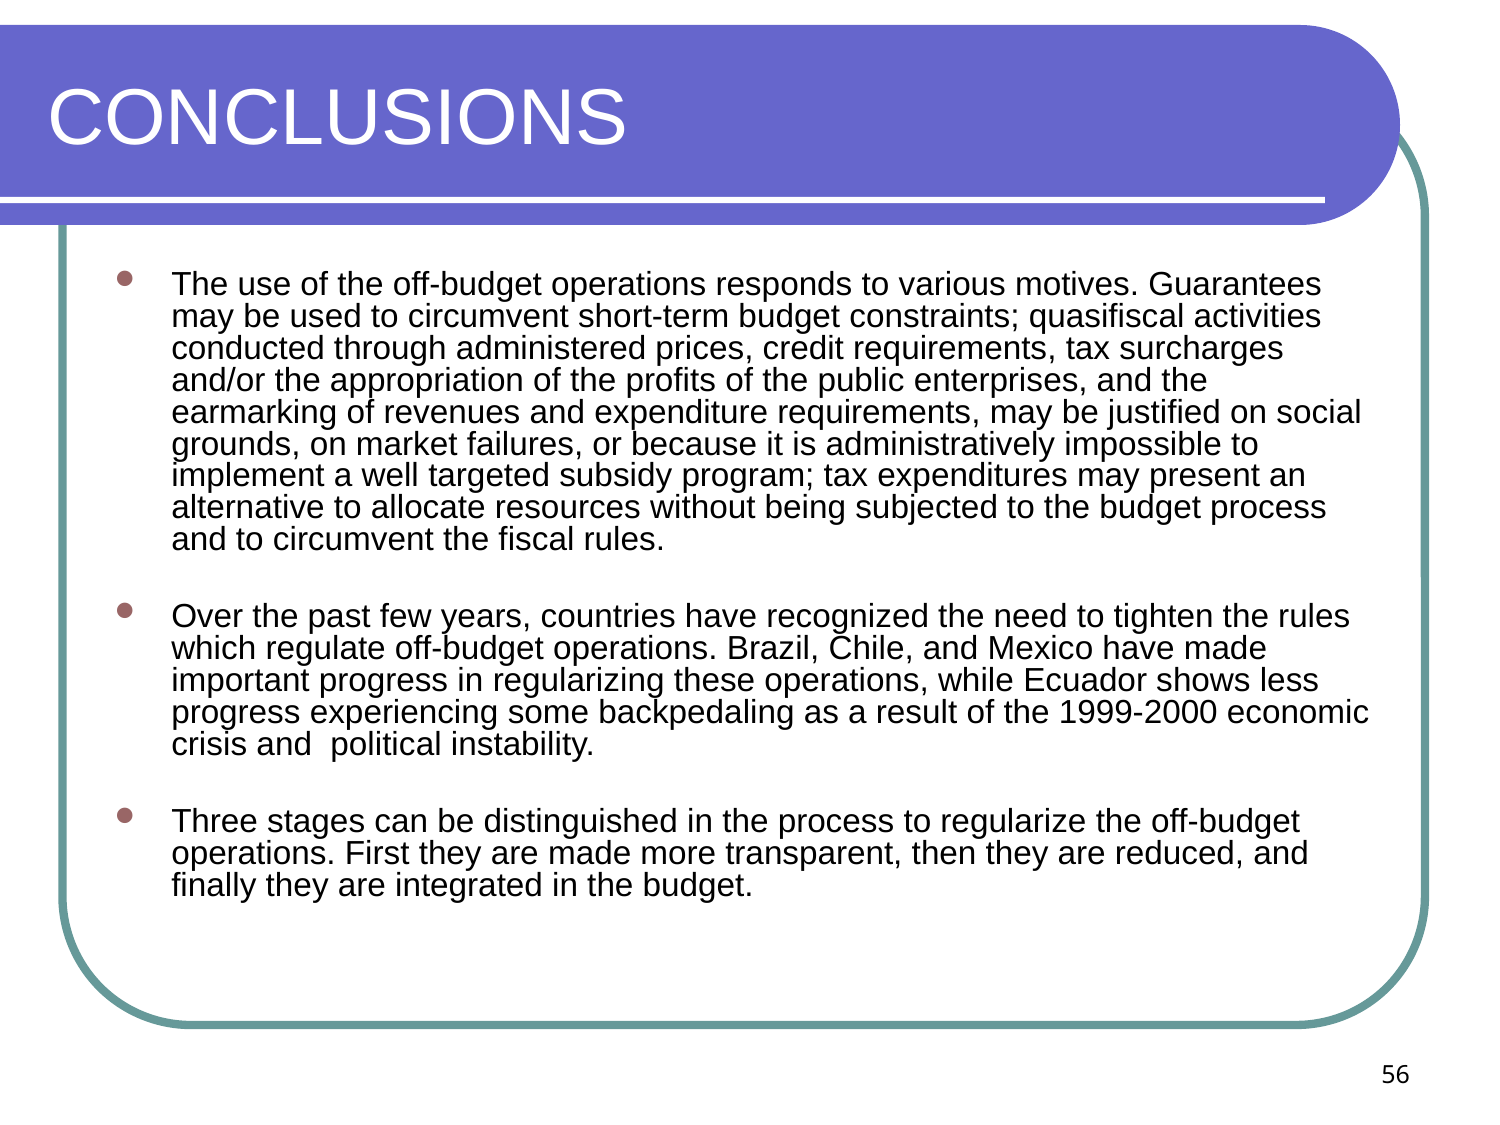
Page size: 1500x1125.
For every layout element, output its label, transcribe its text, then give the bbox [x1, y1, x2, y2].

list The use of the off-budget operations responds to various motives. Guarantees may be used to circumvent short-term budget constraints; quasifiscal activities conducted through administered prices, credit requirements, tax surcharges and/or the appropriation of the profits of the public enterprises, and the earmarking of revenues and expenditure requirements, may be justified on social grounds, on market failures, or because it is administratively impossible to implement a well targeted subsidy program; tax expenditures may present an alternative to allocate resources without being subjected to the budget process and to circumvent the fiscal rules. Over the past few years, countries have recognized the need to tighten the rules which regulate off-budget operations. Brazil, Chile, and Mexico have made important progress in regularizing these operations, while Ecuador shows less progress experiencing some backpedaling as a result of the 1999-2000 economic crisis and political instability. Three stages can be distinguished in the process to regularize the off-budget operations. First they are made more transparent, then they are reduced, and finally they are integrated in the budget. [99, 262, 1401, 988]
slide_number 56 [1074, 1024, 1426, 1101]
title CONCLUSIONS [31, 37, 1348, 188]
